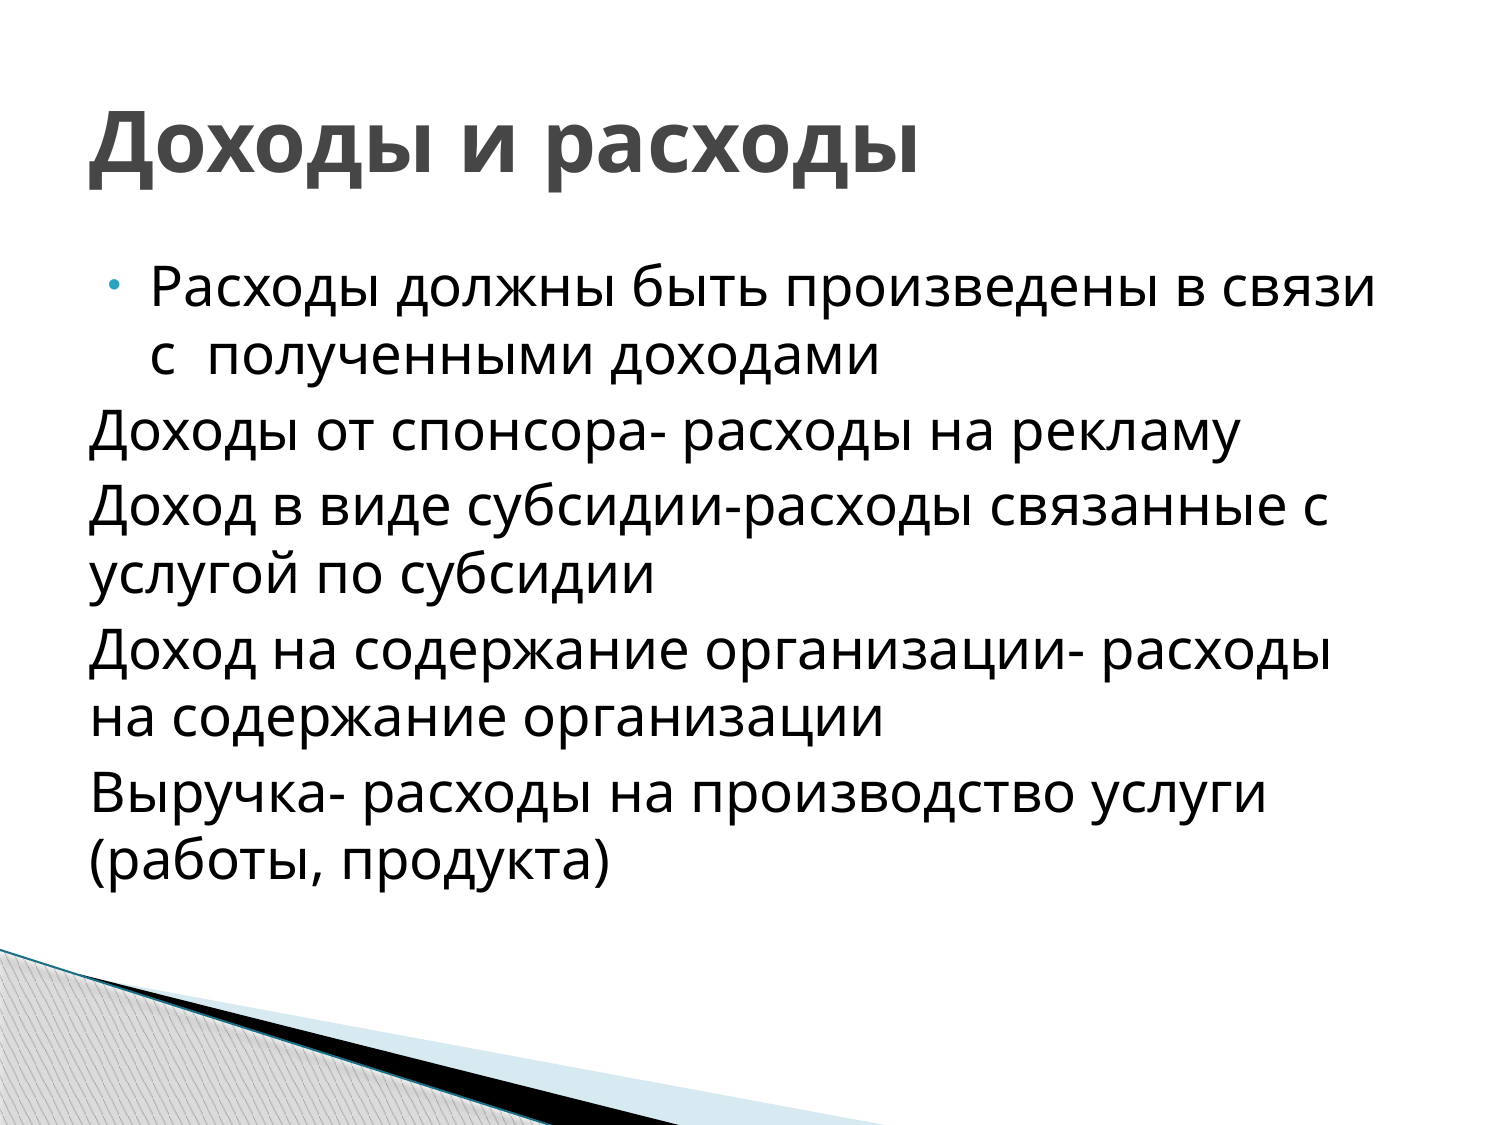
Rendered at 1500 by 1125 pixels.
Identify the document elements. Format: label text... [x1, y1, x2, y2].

title Доходы и расходы [75, 45, 1425, 233]
list Расходы должны быть произведены в связи с полученными доходами Доходы от спонсора- расходы на рекламу Доход в виде субсидии-расходы связанные с услугой по субсидии Доход на содержание организации- расходы на содержание организации Выручка- расходы на производство услуги (работы, продукта) [75, 243, 1425, 986]
